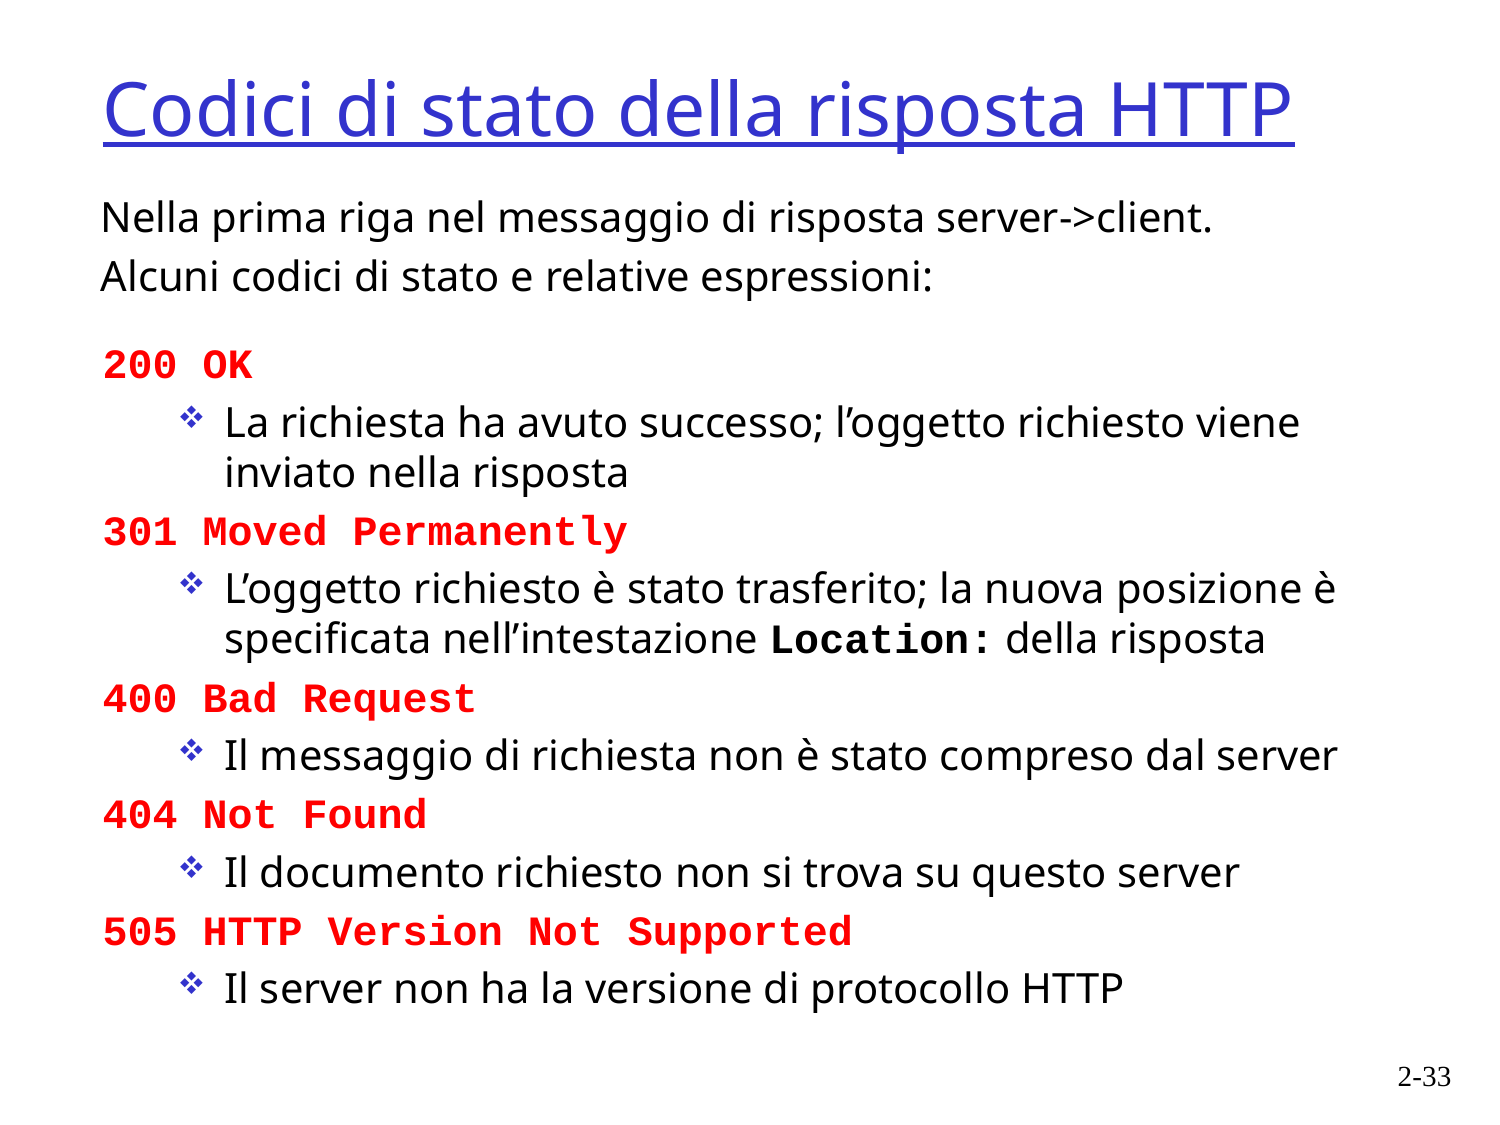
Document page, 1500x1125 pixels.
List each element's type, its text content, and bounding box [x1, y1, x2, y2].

list 200 OK La richiesta ha avuto successo; l’oggetto richiesto viene inviato nella risposta 301 Moved Permanently L’oggetto richiesto è stato trasferito; la nuova posizione è specificata nell’intestazione Location: della risposta 400 Bad Request Il messaggio di richiesta non è stato compreso dal server 404 Not Found Il documento richiesto non si trova su questo server 505 HTTP Version Not Supported Il server non ha la versione di protocollo HTTP [87, 329, 1423, 1093]
slide_number 2-33 [1362, 1049, 1467, 1125]
title Codici di stato della risposta HTTP [87, 35, 1363, 178]
text_box Nella prima riga nel messaggio di risposta server->client. Alcuni codici di stato e relative espressioni: [85, 183, 1454, 269]
